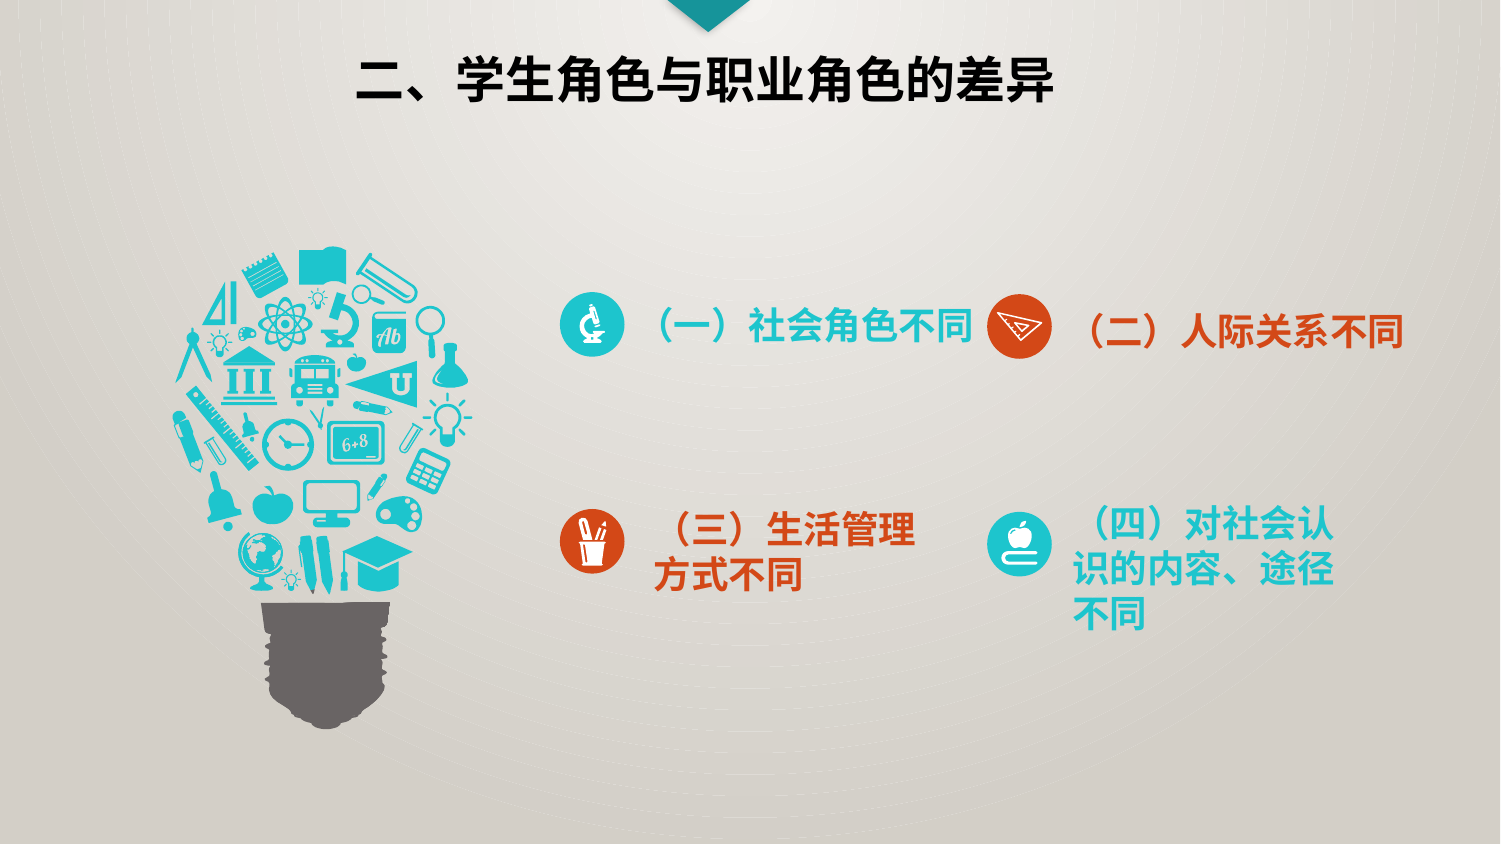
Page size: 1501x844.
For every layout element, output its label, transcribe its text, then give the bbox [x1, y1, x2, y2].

text_box [296, 400, 303, 407]
text_box [241, 252, 289, 298]
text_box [347, 353, 367, 372]
text_box [303, 480, 361, 528]
text_box [352, 401, 393, 416]
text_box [203, 436, 227, 466]
text_box （三）生活管理方式不同 [638, 498, 968, 604]
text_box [309, 406, 325, 431]
text_box [172, 410, 203, 473]
text_box （一）社会角色不同 [621, 272, 1002, 355]
text_box [299, 246, 347, 285]
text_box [987, 511, 1052, 577]
text_box [185, 385, 260, 472]
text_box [260, 589, 390, 730]
text_box [223, 521, 233, 532]
text_box [207, 471, 242, 524]
text_box [284, 569, 298, 589]
text_box [320, 292, 359, 348]
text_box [559, 508, 625, 574]
text_box [241, 412, 259, 442]
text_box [221, 346, 278, 406]
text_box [415, 305, 445, 359]
text_box [406, 448, 451, 495]
text_box [238, 326, 257, 341]
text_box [238, 532, 284, 591]
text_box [340, 535, 413, 592]
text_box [298, 535, 317, 591]
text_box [351, 284, 385, 305]
text_box （四）对社会认识的内容、途径不同 [1057, 492, 1384, 643]
text_box [372, 311, 406, 354]
text_box [310, 287, 328, 310]
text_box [987, 294, 1052, 359]
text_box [201, 281, 237, 326]
text_box [432, 342, 468, 388]
text_box [213, 333, 229, 358]
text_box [317, 535, 333, 589]
text_box [291, 355, 339, 399]
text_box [559, 292, 625, 357]
text_box [345, 360, 417, 408]
text_box [665, 0, 752, 34]
text_box [327, 420, 385, 465]
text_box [257, 296, 313, 352]
text_box [337, 368, 341, 378]
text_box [175, 327, 213, 384]
text_box [326, 400, 334, 407]
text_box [262, 418, 315, 471]
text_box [399, 422, 424, 454]
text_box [252, 485, 294, 525]
text_box [429, 399, 466, 447]
text_box [375, 496, 423, 533]
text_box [356, 252, 418, 304]
text_box （二）人际关系不同 [1052, 278, 1459, 429]
text_box [289, 368, 293, 378]
text_box [367, 473, 388, 501]
text_box 二、学生角色与职业角色的差异 [340, 41, 1078, 116]
